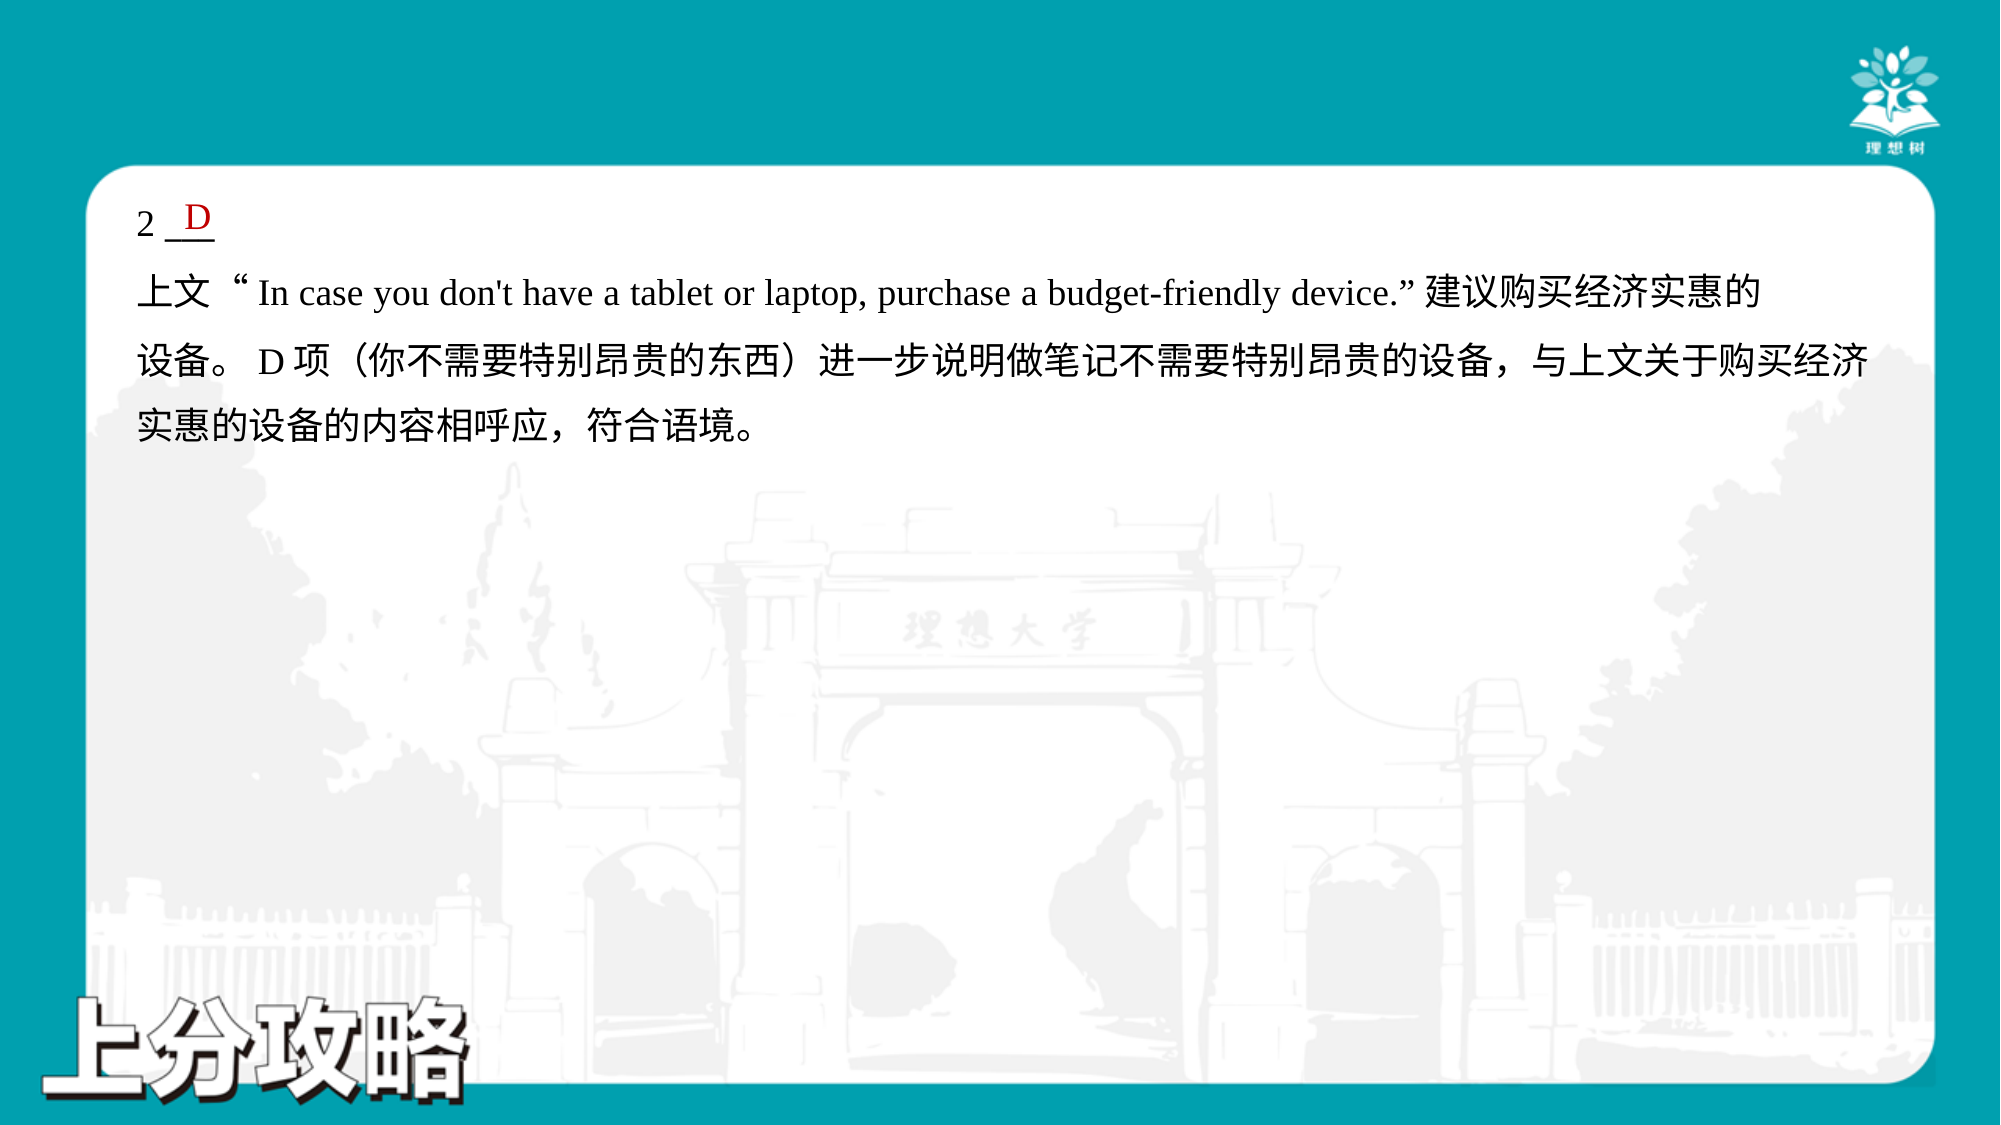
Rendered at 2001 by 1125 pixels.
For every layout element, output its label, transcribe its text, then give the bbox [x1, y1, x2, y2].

text_box 上文“In case you don't have a tablet or laptop, purchase a budget-friendly device.”建议购买经济实惠的 设备。D项（你不需要特别昂贵的东西）进一步说明做笔记不需要特别昂贵的设备，与上文关于购买经济 实惠的设备的内容相呼应，符合语境。 [136, 244, 1865, 441]
text_box 2 ___ [136, 176, 1865, 237]
picture [0, 0, 2000, 1125]
text_box D [170, 170, 226, 230]
